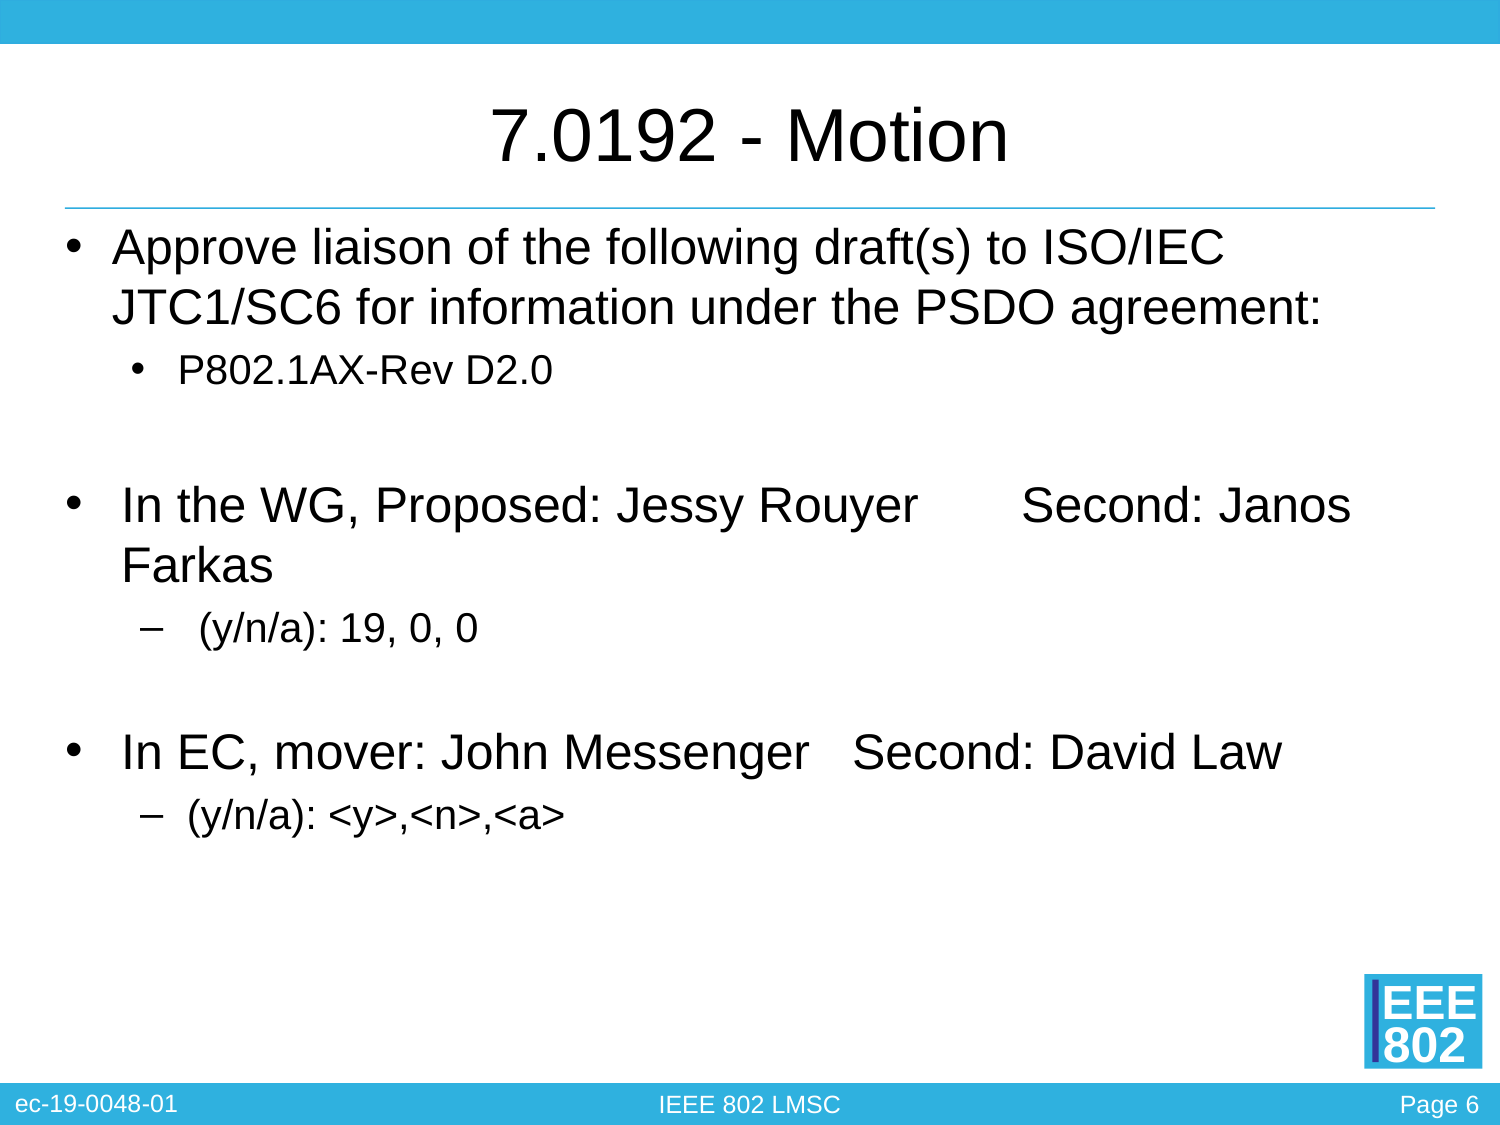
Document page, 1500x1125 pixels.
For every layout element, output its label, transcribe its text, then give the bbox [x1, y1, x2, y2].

list Approve liaison of the following draft(s) to ISO/IEC JTC1/SC6 for information under the PSDO agreement: P802.1AX-Rev D2.0 In the WG, Proposed: Jessy Rouyer Second: Janos Farkas (y/n/a): 19, 0, 0 In EC, mover: John Messenger Second: David Law (y/n/a): <y>,<n>,<a> [50, 207, 1400, 1025]
title 7.0192 - Motion [75, 66, 1425, 197]
